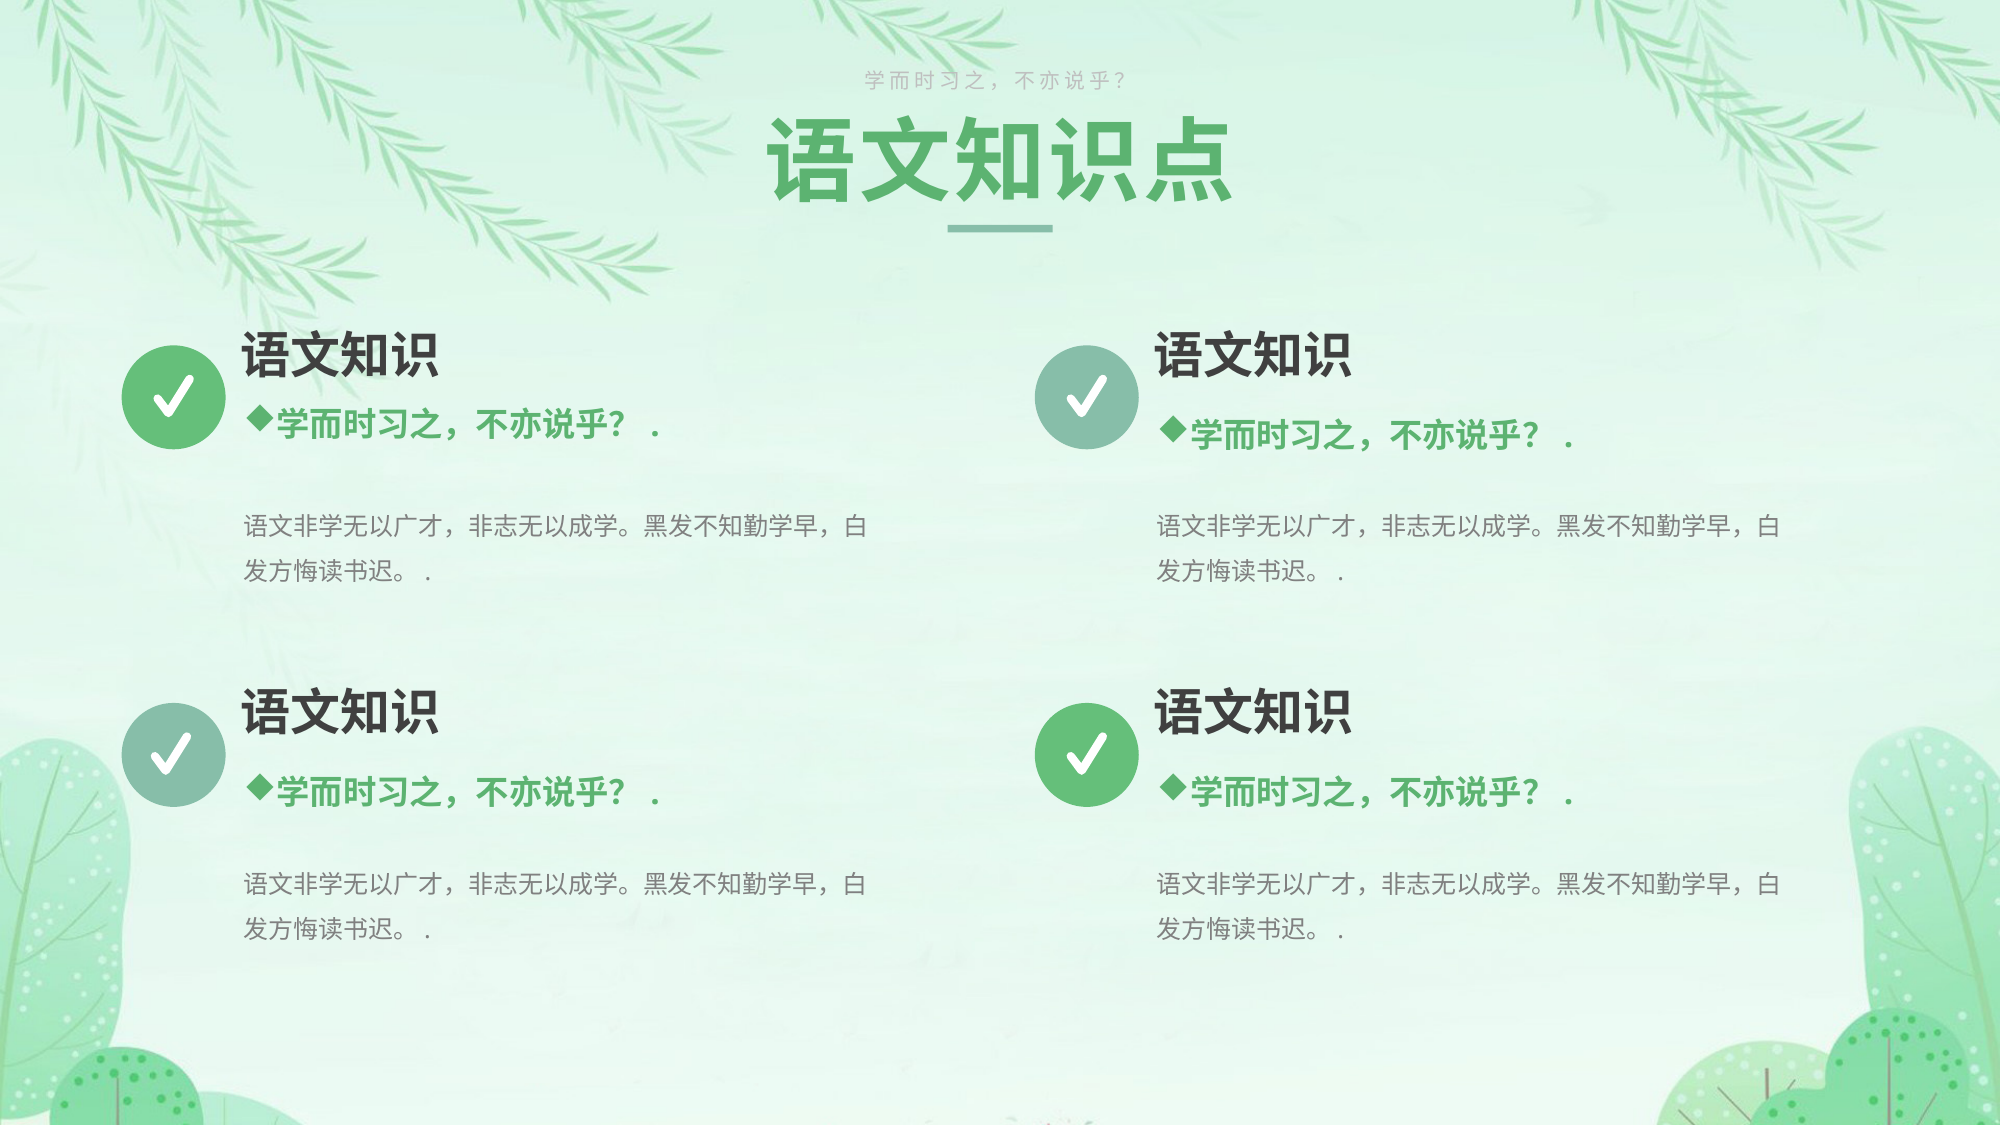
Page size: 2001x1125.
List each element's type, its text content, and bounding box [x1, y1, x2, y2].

text_box 语文知识 [1138, 315, 1770, 391]
text_box [1032, 700, 1141, 809]
text_box 语文知识 [225, 315, 857, 391]
text_box 语文非学无以广才，非志无以成学。黑发不知勤学早，白发方悔读书迟。. [228, 488, 890, 594]
text_box 语文知识 [1138, 673, 1770, 749]
text_box [1032, 343, 1141, 452]
text_box [119, 700, 228, 809]
text_box [1066, 732, 1107, 775]
list 学而时习之，不亦说乎？ [105, 68, 1895, 94]
text_box 语文知识 [225, 673, 857, 749]
text_box 学而时习之，不亦说乎？. [228, 764, 890, 820]
picture [0, 0, 2000, 1125]
text_box 语文非学无以广才，非志无以成学。黑发不知勤学早，白发方悔读书迟。. [1141, 846, 1804, 951]
text_box 语文非学无以广才，非志无以成学。黑发不知勤学早，白发方悔读书迟。. [1141, 488, 1804, 593]
text_box 学而时习之，不亦说乎？. [1141, 764, 1804, 820]
text_box [119, 343, 228, 452]
text_box 语文非学无以广才，非志无以成学。黑发不知勤学早，白发方悔读书迟。. [228, 846, 890, 951]
text_box 学而时习之，不亦说乎？. [228, 395, 890, 451]
text_box 学而时习之，不亦说乎？. [1141, 406, 1804, 462]
list 语文知识点 [105, 102, 1895, 204]
text_box [153, 374, 194, 418]
text_box [1066, 374, 1107, 418]
text_box [150, 732, 192, 775]
